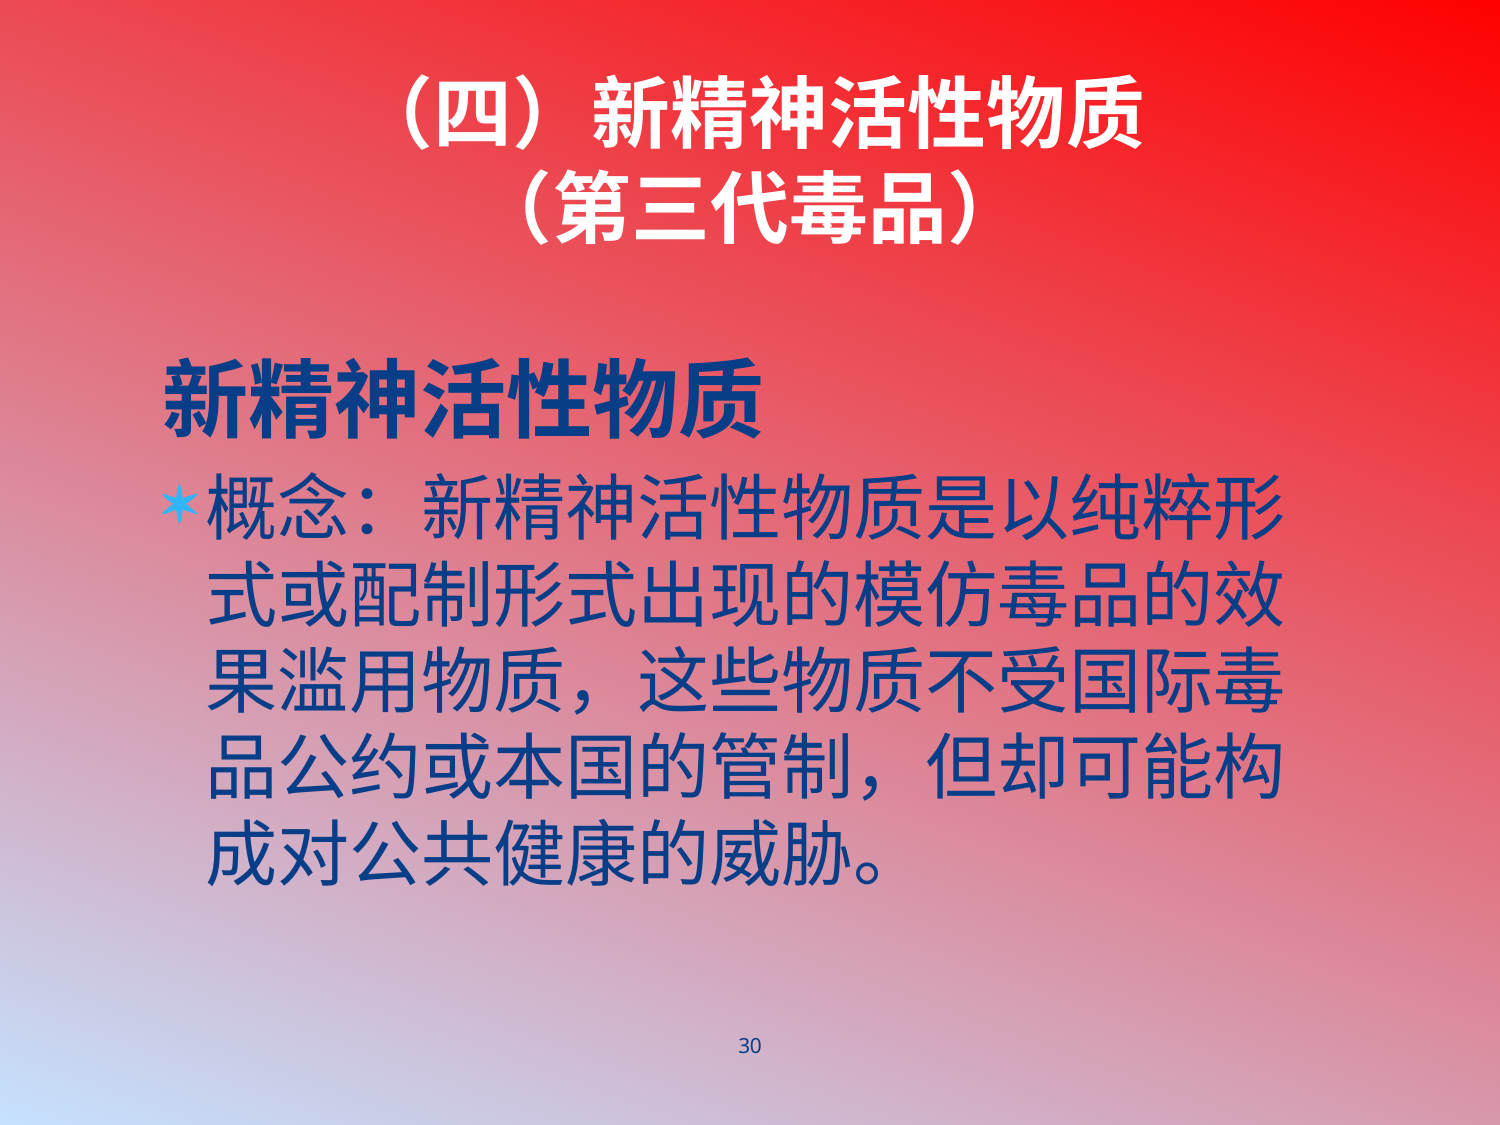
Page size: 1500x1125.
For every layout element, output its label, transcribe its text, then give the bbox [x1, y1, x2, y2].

slide_number 30 [654, 1025, 846, 1086]
list 新精神活性物质 概念：新精神活性物质是以纯粹形式或配制形式出现的模仿毒品的效果滥用物质，这些物质不受国际毒品公约或本国的管制，但却可能构成对公共健康的威胁。 [147, 337, 1363, 905]
title （四）新精神活性物质 （第三代毒品） [74, 55, 1426, 262]
